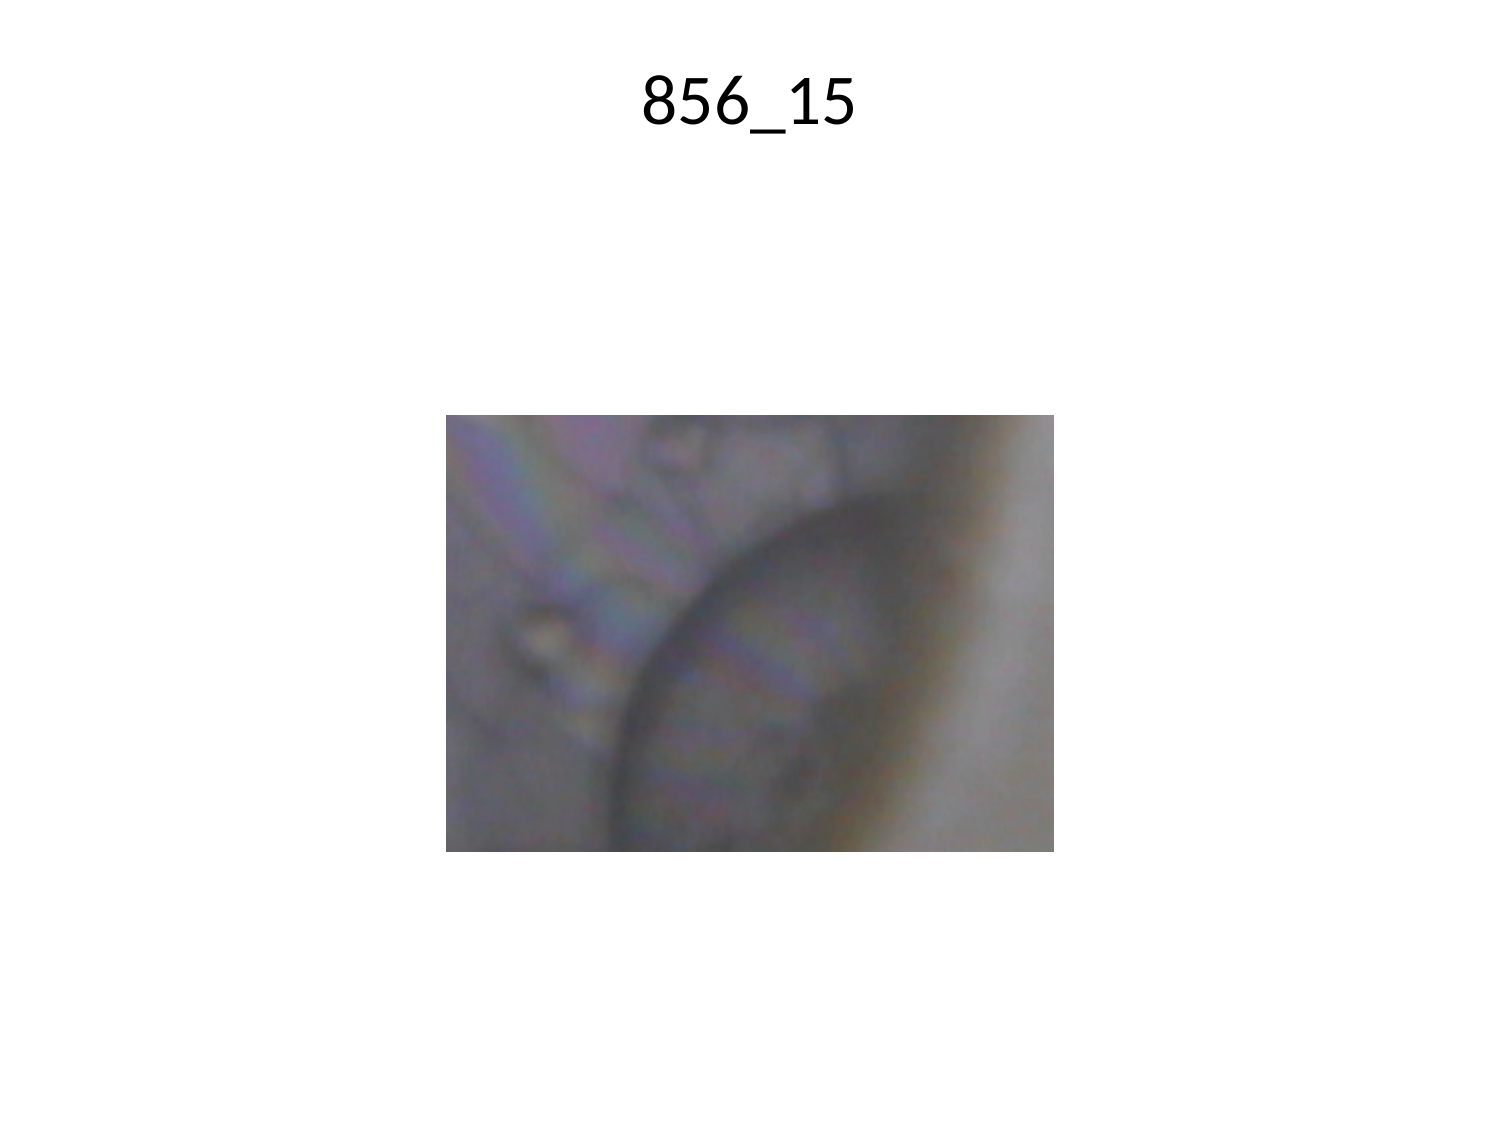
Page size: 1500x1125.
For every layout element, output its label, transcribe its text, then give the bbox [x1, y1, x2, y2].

title 856_15 [75, 45, 1425, 233]
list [446, 415, 1054, 852]
